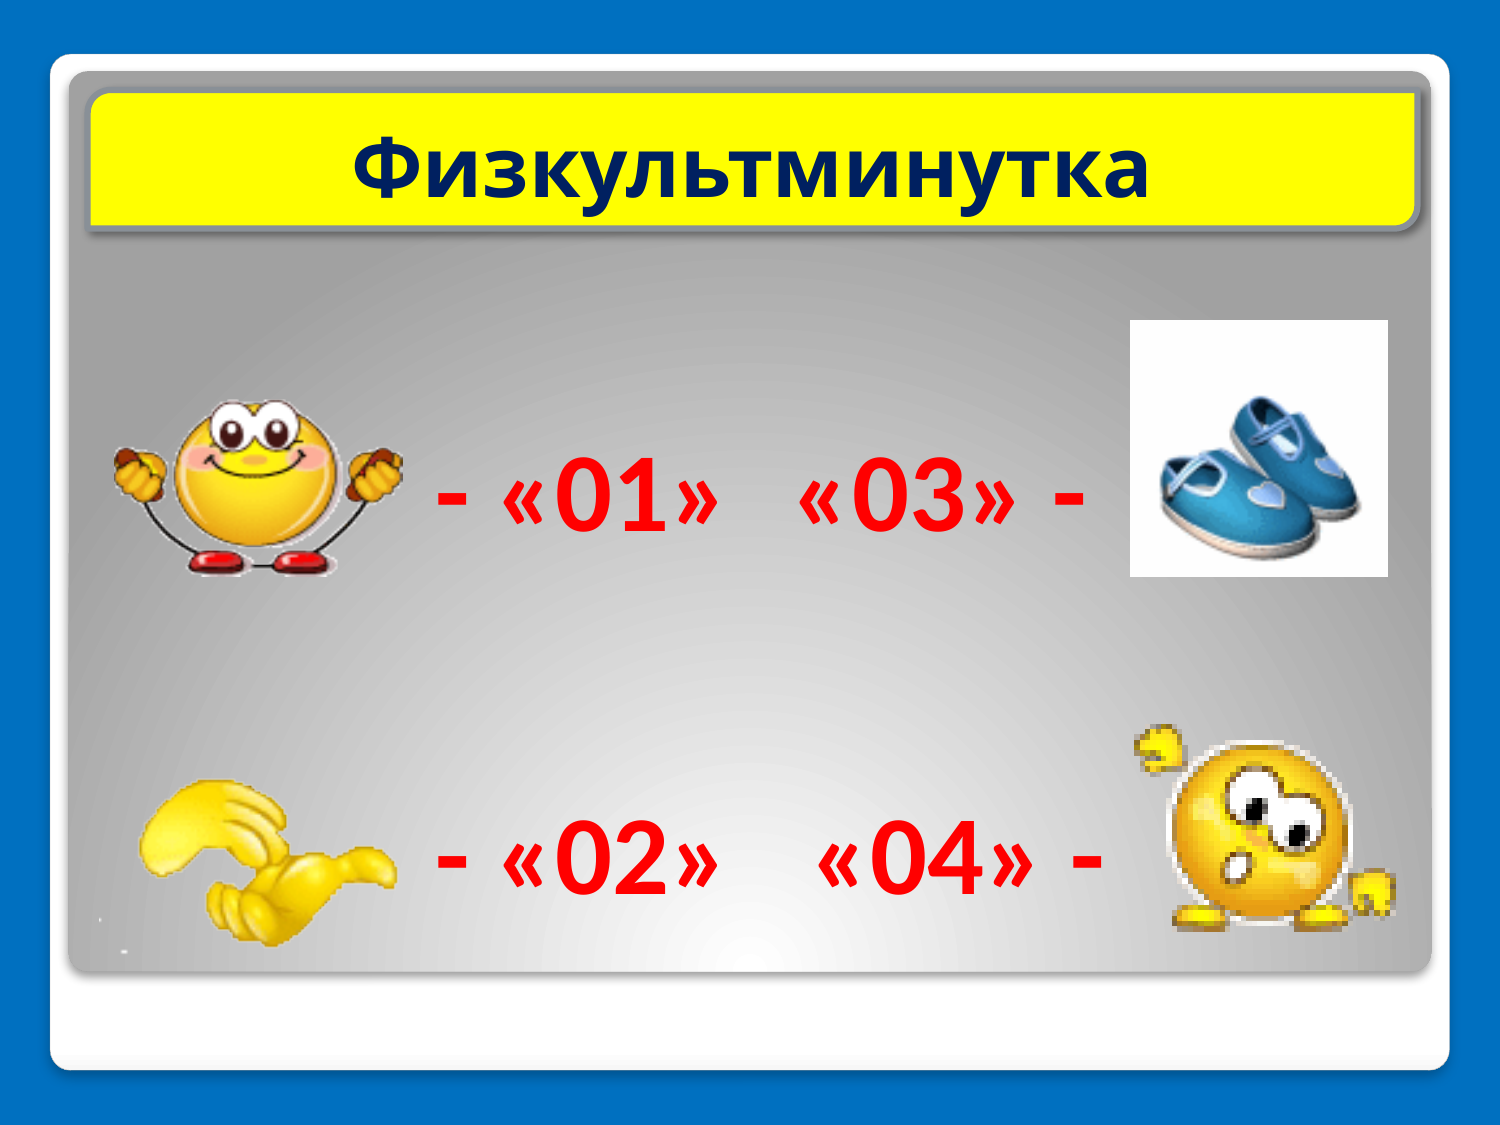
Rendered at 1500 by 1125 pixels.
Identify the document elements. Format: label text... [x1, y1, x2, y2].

picture [114, 176, 403, 578]
text_box - «01» [420, 411, 746, 561]
picture [1130, 319, 1388, 578]
text_box Физкультминутка [87, 89, 1418, 229]
picture [1103, 724, 1413, 932]
text_box «04» - [795, 775, 1096, 925]
picture [99, 640, 419, 961]
text_box «03» - [777, 411, 1102, 561]
text_box - «02» [427, 775, 746, 925]
